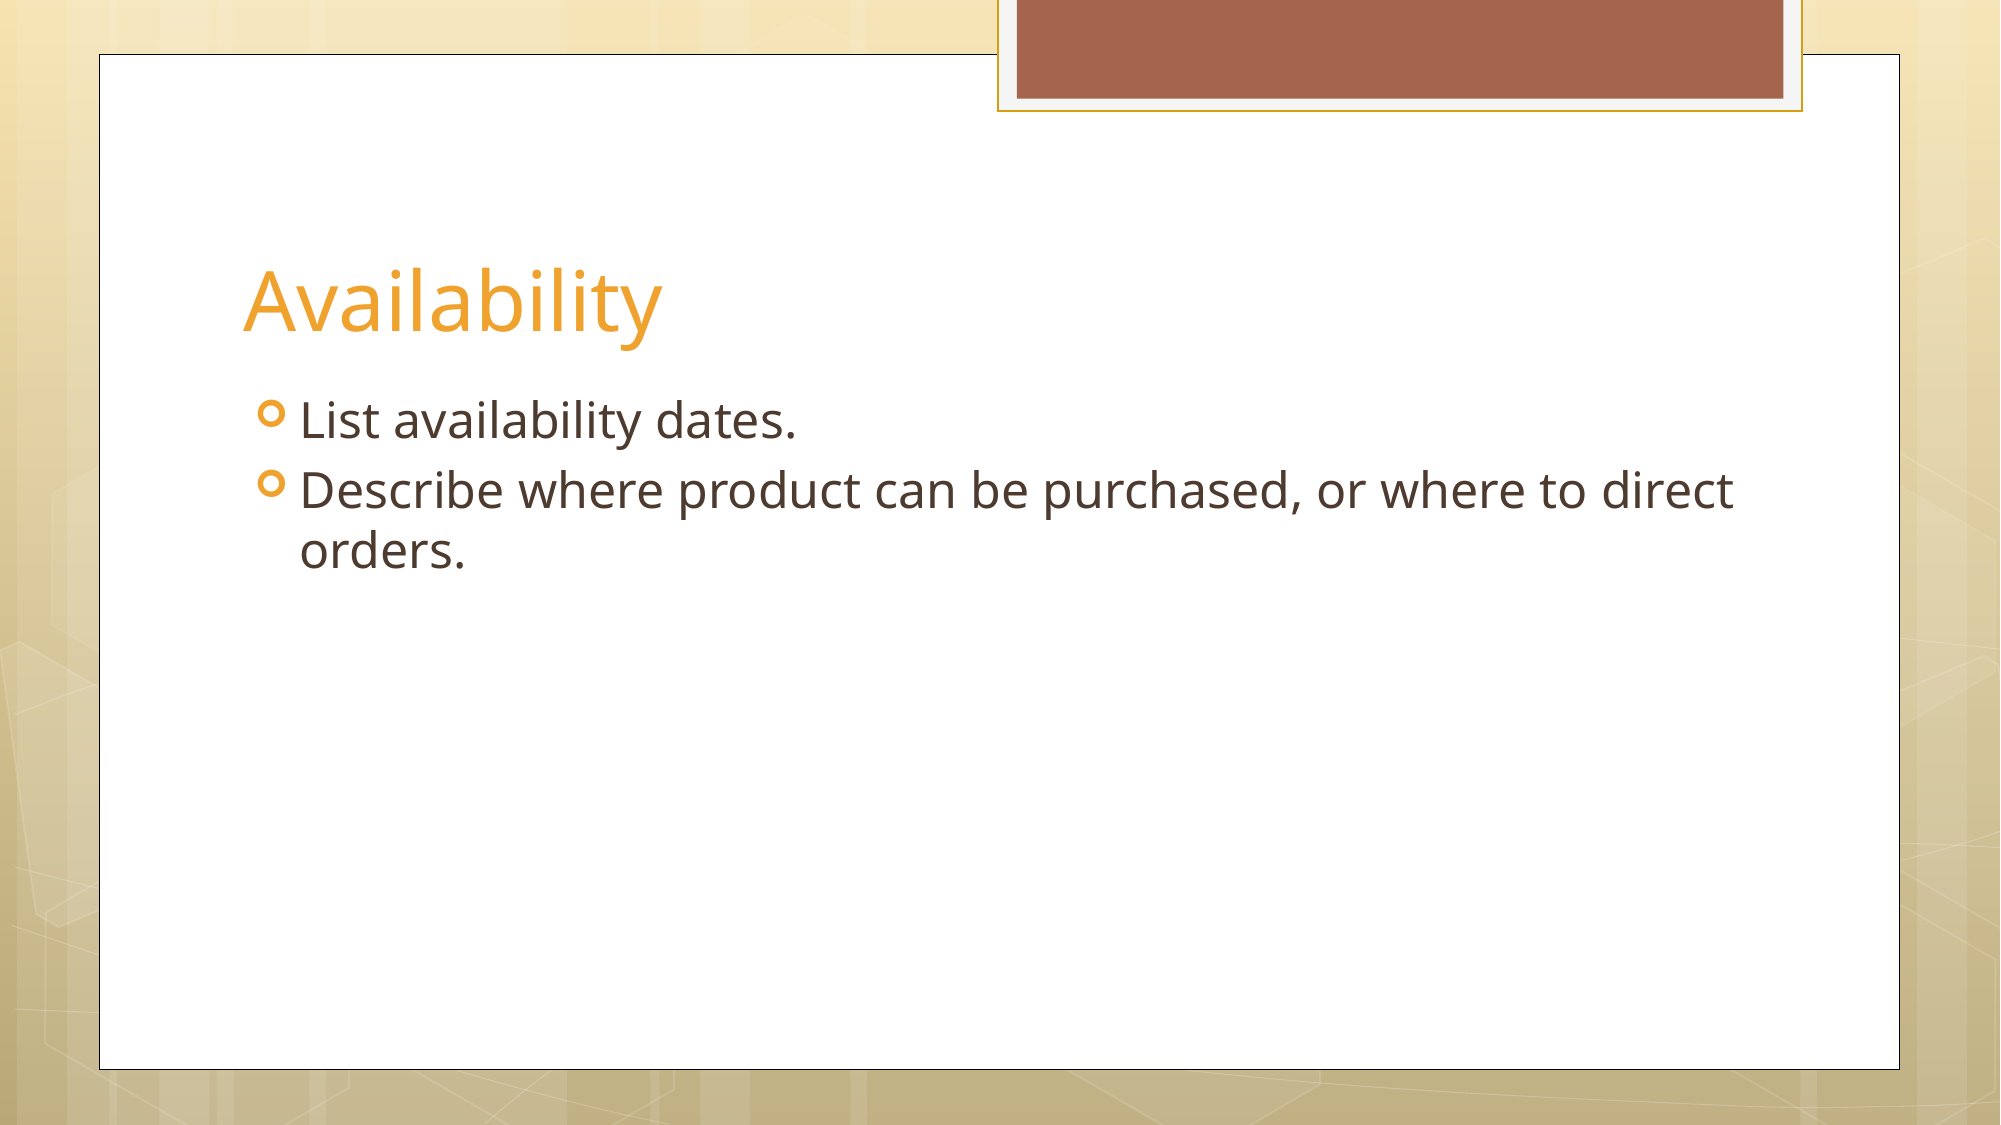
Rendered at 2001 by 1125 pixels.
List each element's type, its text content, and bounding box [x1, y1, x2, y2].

title Availability [228, 168, 1765, 357]
list List availability dates. Describe where product can be purchased, or where to direct orders. [228, 381, 1769, 957]
